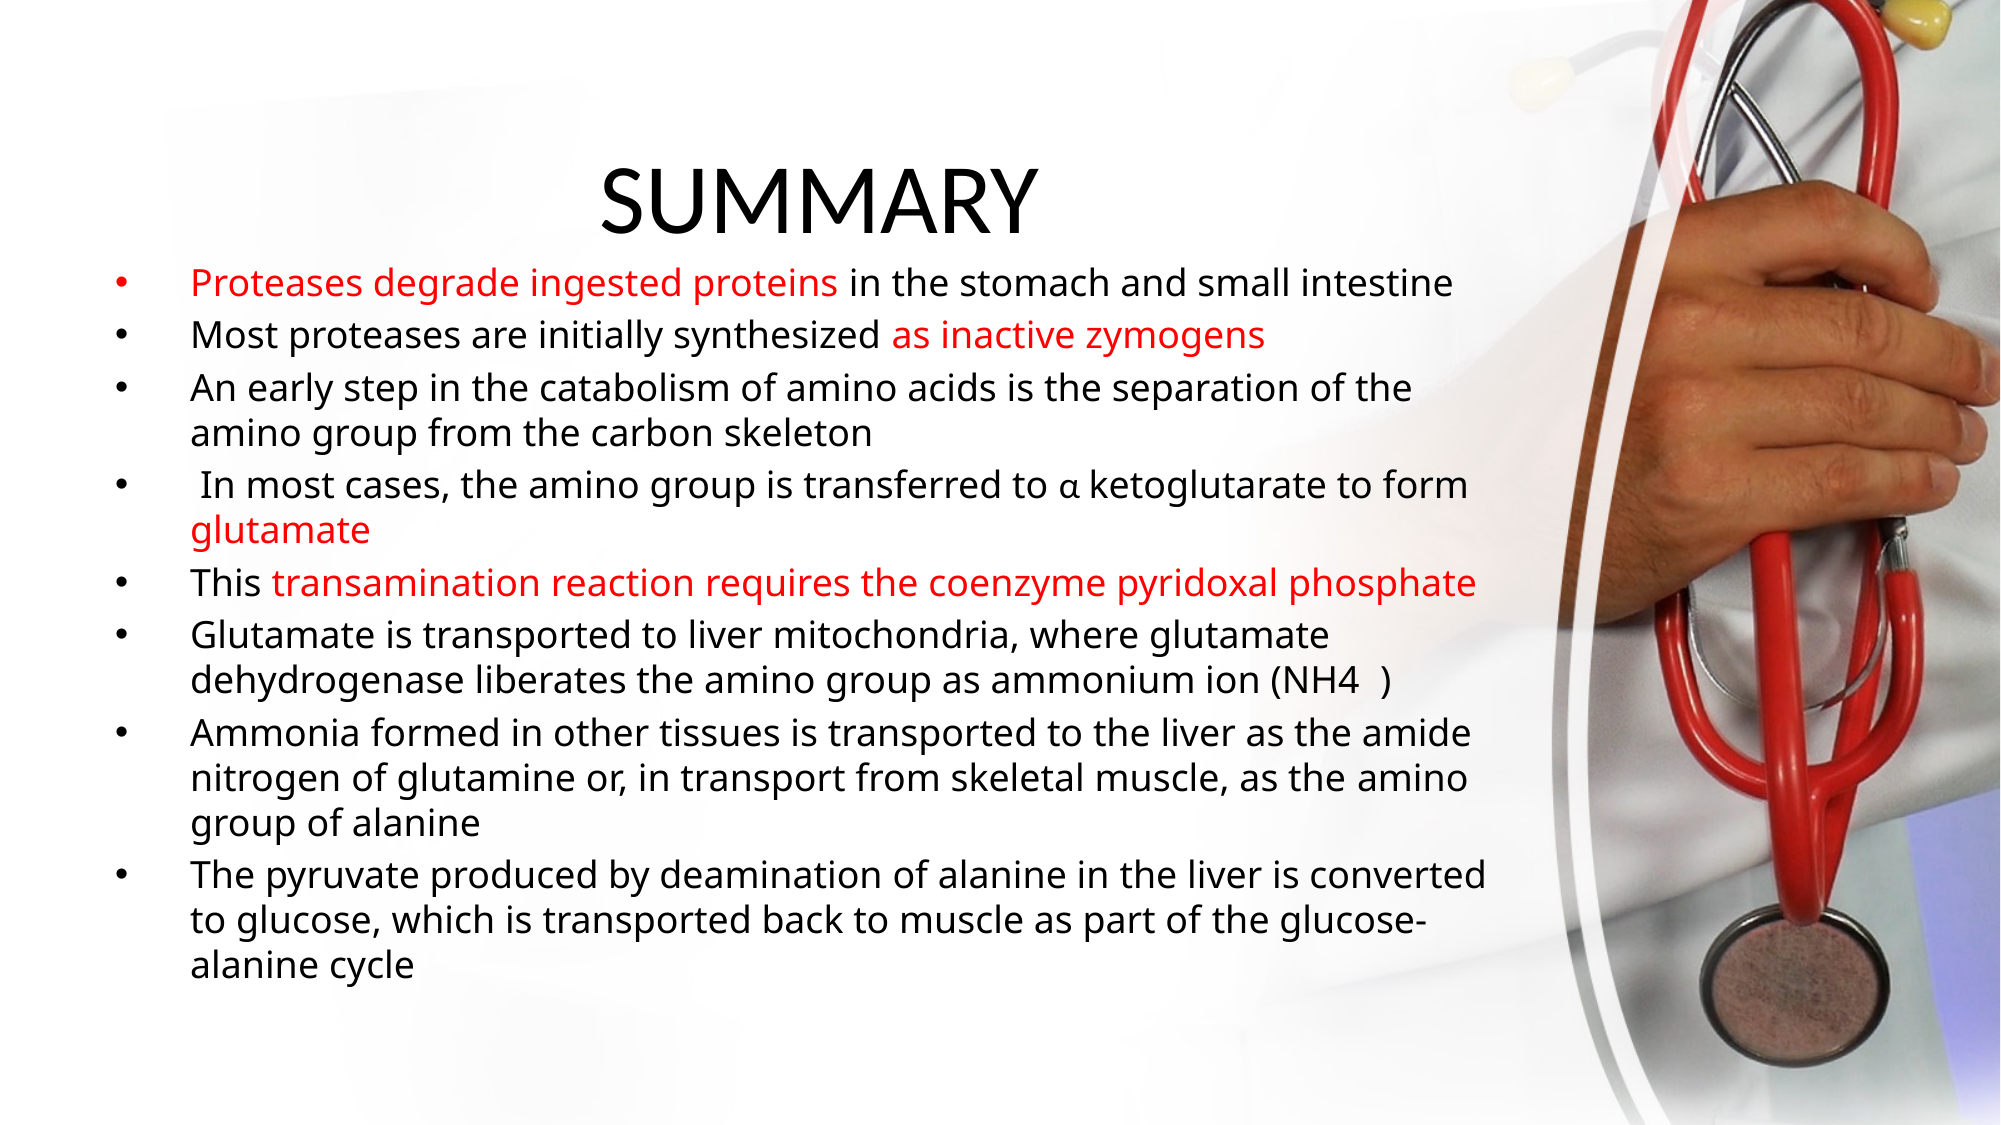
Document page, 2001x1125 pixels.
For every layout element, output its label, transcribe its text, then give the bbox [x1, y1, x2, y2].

picture [0, 0, 2001, 1125]
title SUMMARY [99, 110, 1540, 278]
list Proteases degrade ingested proteins in the stomach and small intestine Most proteases are initially synthesized as inactive zymogens An early step in the catabolism of amino acids is the separation of the amino group from the carbon skeleton In most cases, the amino group is transferred to α ketoglutarate to form glutamate This transamination reaction requires the coenzyme pyridoxal phosphate Glutamate is transported to liver mitochondria, where glutamate dehydrogenase liberates the amino group as ammonium ion (NH4 ) Ammonia formed in other tissues is transported to the liver as the amide nitrogen of glutamine or, in transport from skeletal muscle, as the amino group of alanine The pyruvate produced by deamination of alanine in the liver is converted to glucose, which is transported back to muscle as part of the glucose-alanine cycle [100, 251, 1537, 1043]
